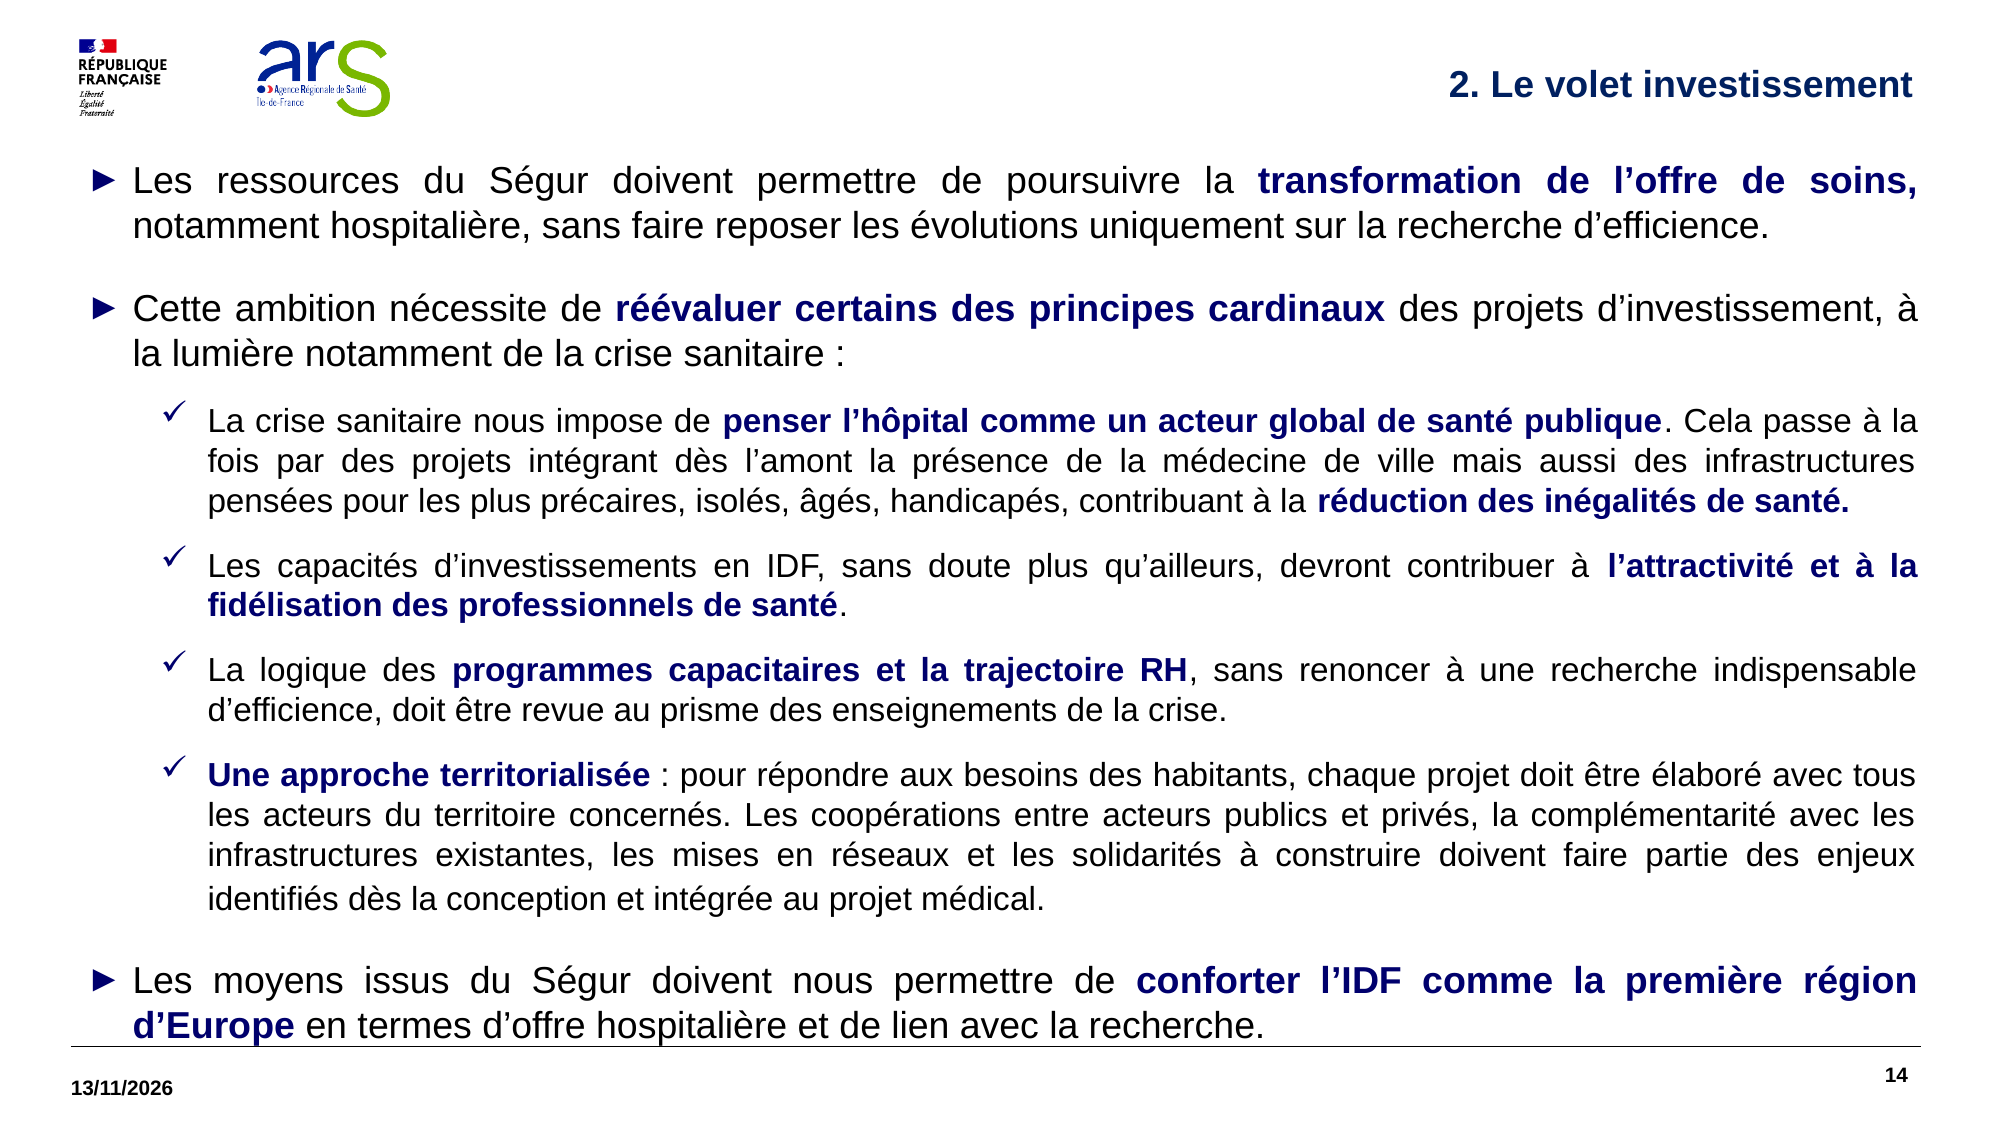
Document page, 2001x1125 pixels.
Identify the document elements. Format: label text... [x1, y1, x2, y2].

picture [256, 40, 390, 117]
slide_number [70, 1054, 336, 1125]
footer 2. Le volet investissement [627, 42, 1914, 122]
slide_number 14 [1612, 1054, 1908, 1114]
text_box Les ressources du Ségur doivent permettre de poursuivre la transformation de l’offre de soins, notamment hospitalière, sans faire reposer les évolutions uniquement sur la recherche d’efficience. Cette ambition nécessite de réévaluer certains des principes cardinaux des projets d’investissement, à la lumière notamment de la crise sanitaire : La crise sanitaire nous impose de penser l’hôpital comme un acteur global de santé publique. Cela passe à la fois par des projets intégrant dès l’amont la présence de la médecine de ville mais aussi des infrastructures pensées pour les plus précaires, isolés, âgés, handicapés, contribuant à la réduction des inégalités de santé. Les capacités d’investissements en IDF, sans doute plus qu’ailleurs, devront contribuer à l’attractivité et à la fidélisation des professionnels de santé. La logique des programmes capacitaires et la trajectoire RH, sans renoncer à une recherche indispensable d’efficience, doit être revue au prisme des enseignements de la crise. Une approche territorialisée : pour répondre aux besoins des habitants, chaque projet doit être élaboré avec tous les acteurs du territoire concernés. Les coopérations entre acteurs publics et privés, la complémentarité avec les infrastructures existantes, les mises en réseaux et les solidarités à construire doivent faire partie des enjeux identifiés dès la conception et intégrée au projet médical. Les moyens issus du Ségur doivent nous permettre de conforter l’IDF comme la première région d’Europe en termes d’offre hospitalière et de lien avec la recherche. [70, 148, 1933, 1054]
picture [63, 23, 182, 142]
